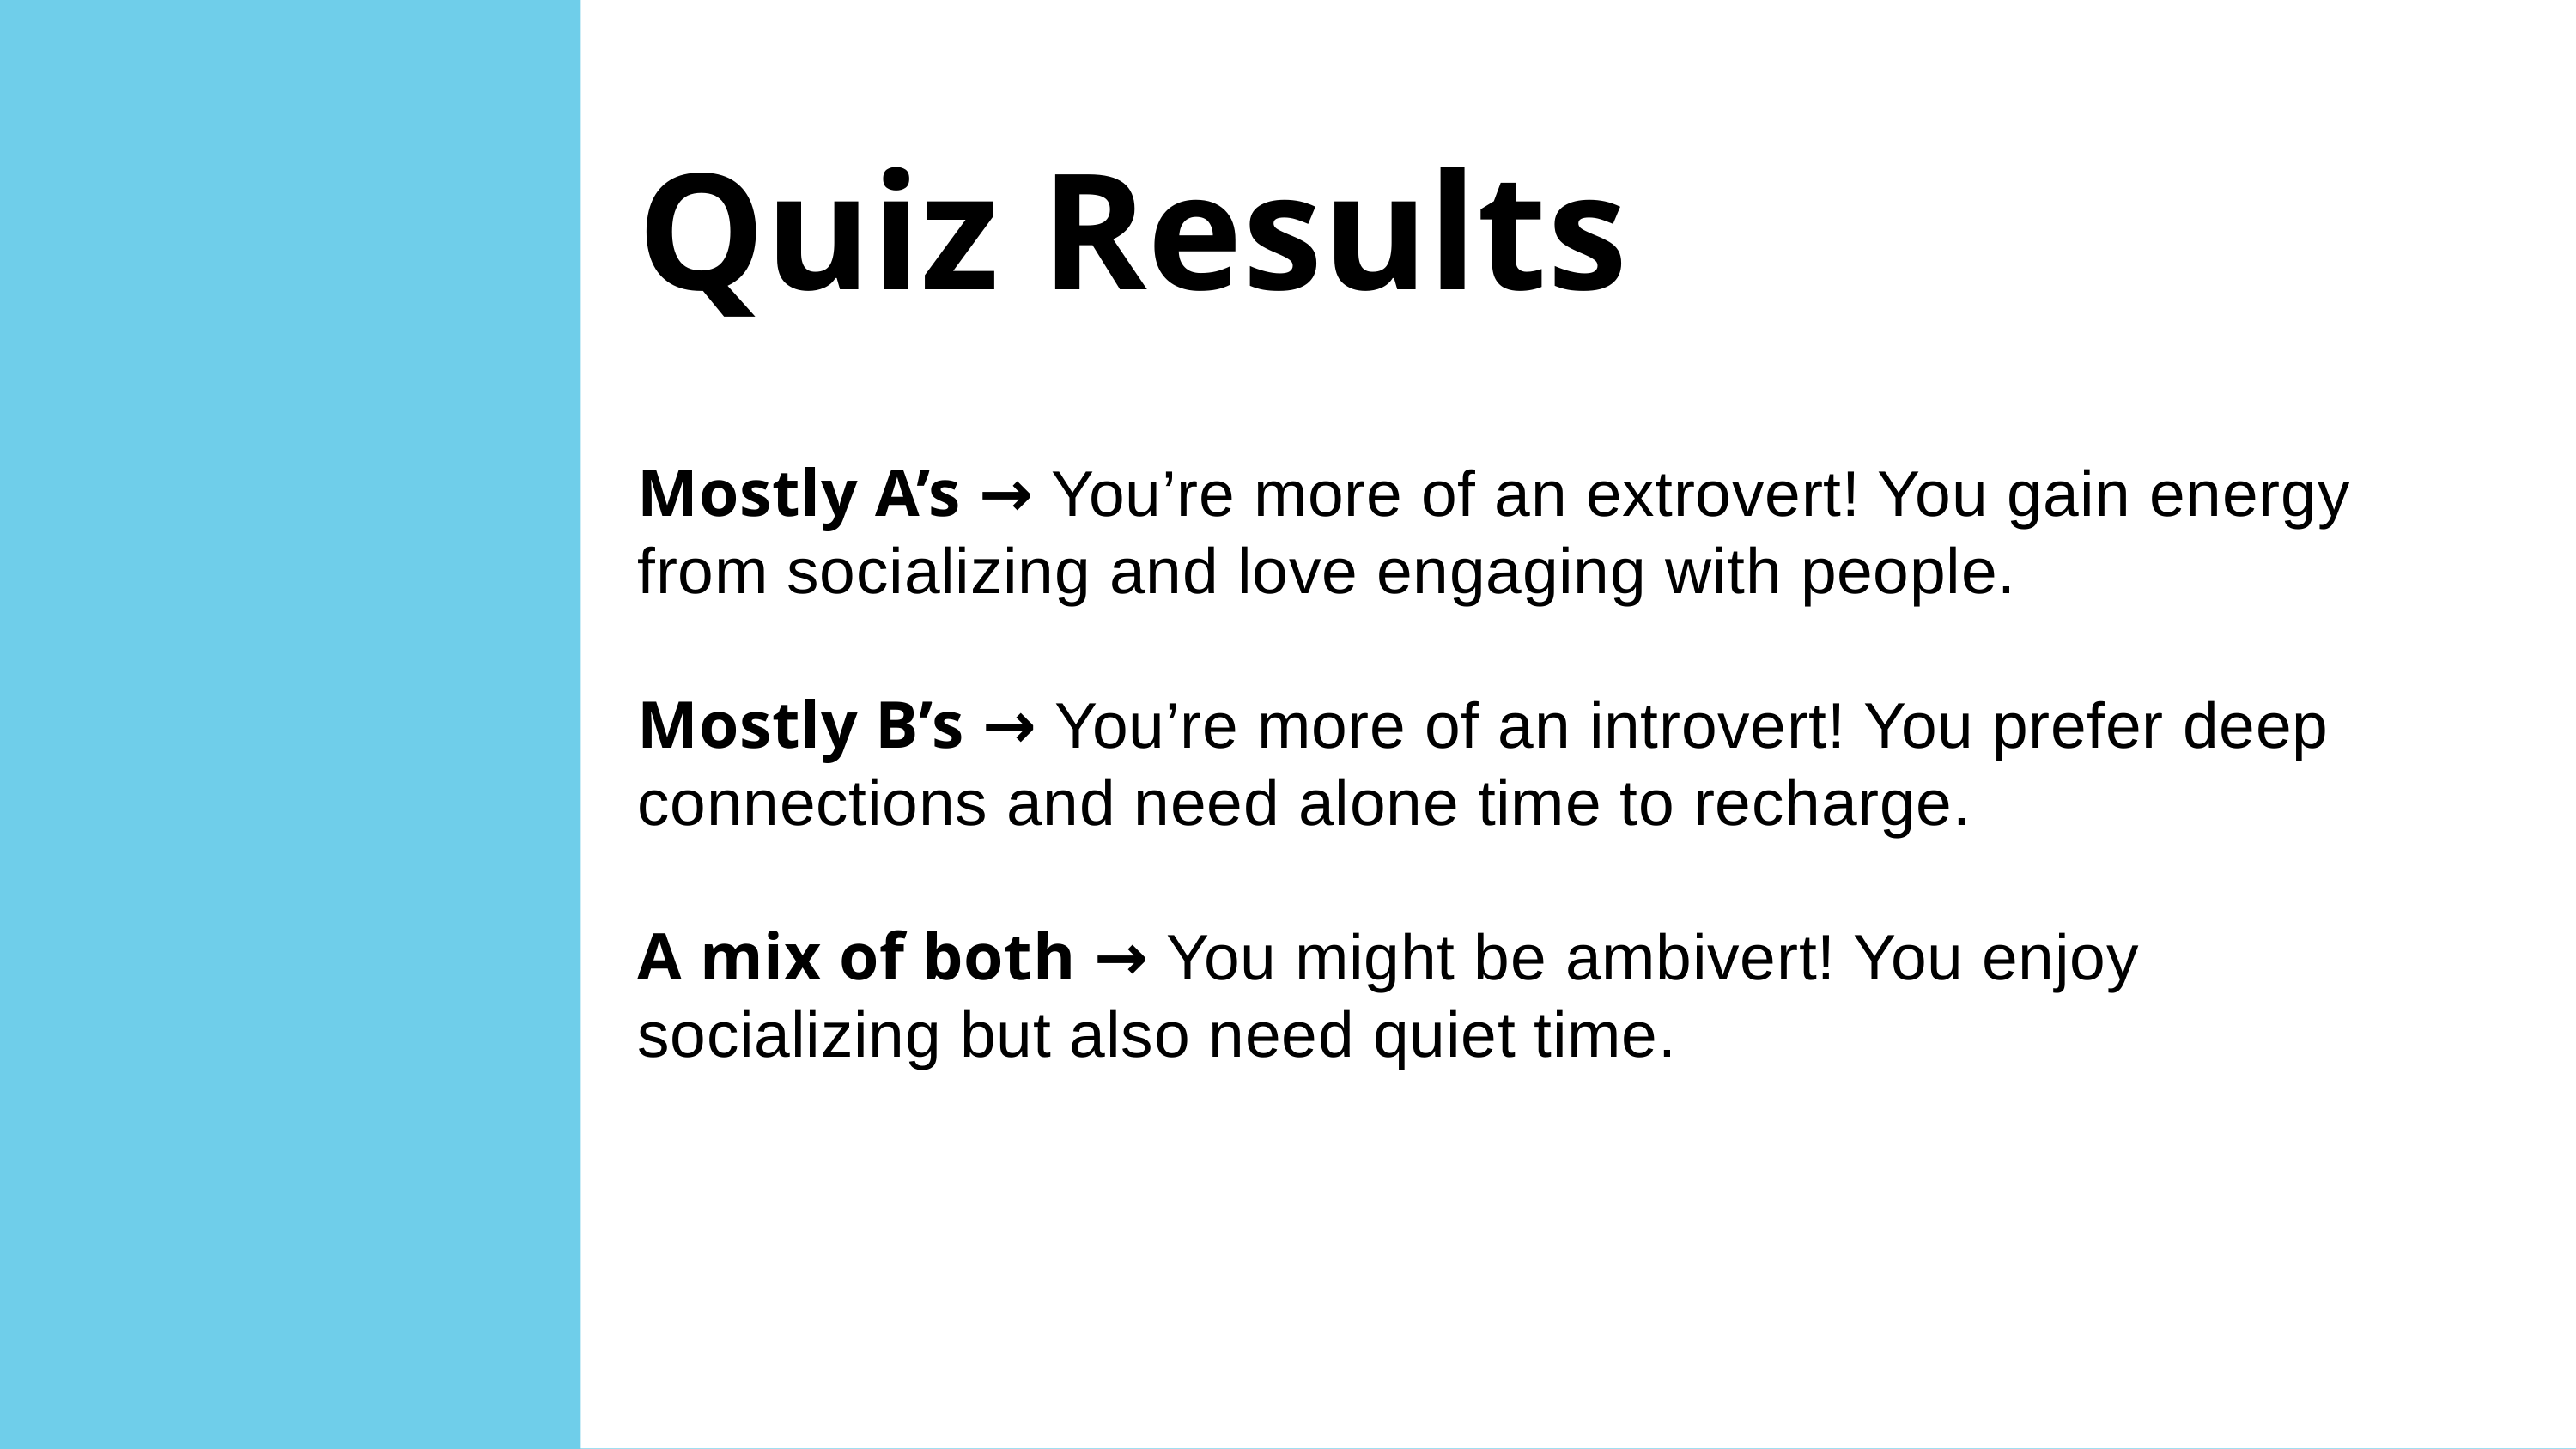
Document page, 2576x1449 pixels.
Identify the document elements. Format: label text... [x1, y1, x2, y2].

text_box [580, 0, 2576, 1449]
text_box Quiz Results [637, 96, 2371, 323]
text_box Mostly A’s → You’re more of an extrovert! You gain energy from socializing and love engaging with people. Mostly B’s → You’re more of an introvert! You prefer deep connections and need alone time to recharge. A mix of both → You might be ambivert! You enjoy socializing but also need quiet time. [637, 452, 2432, 1070]
